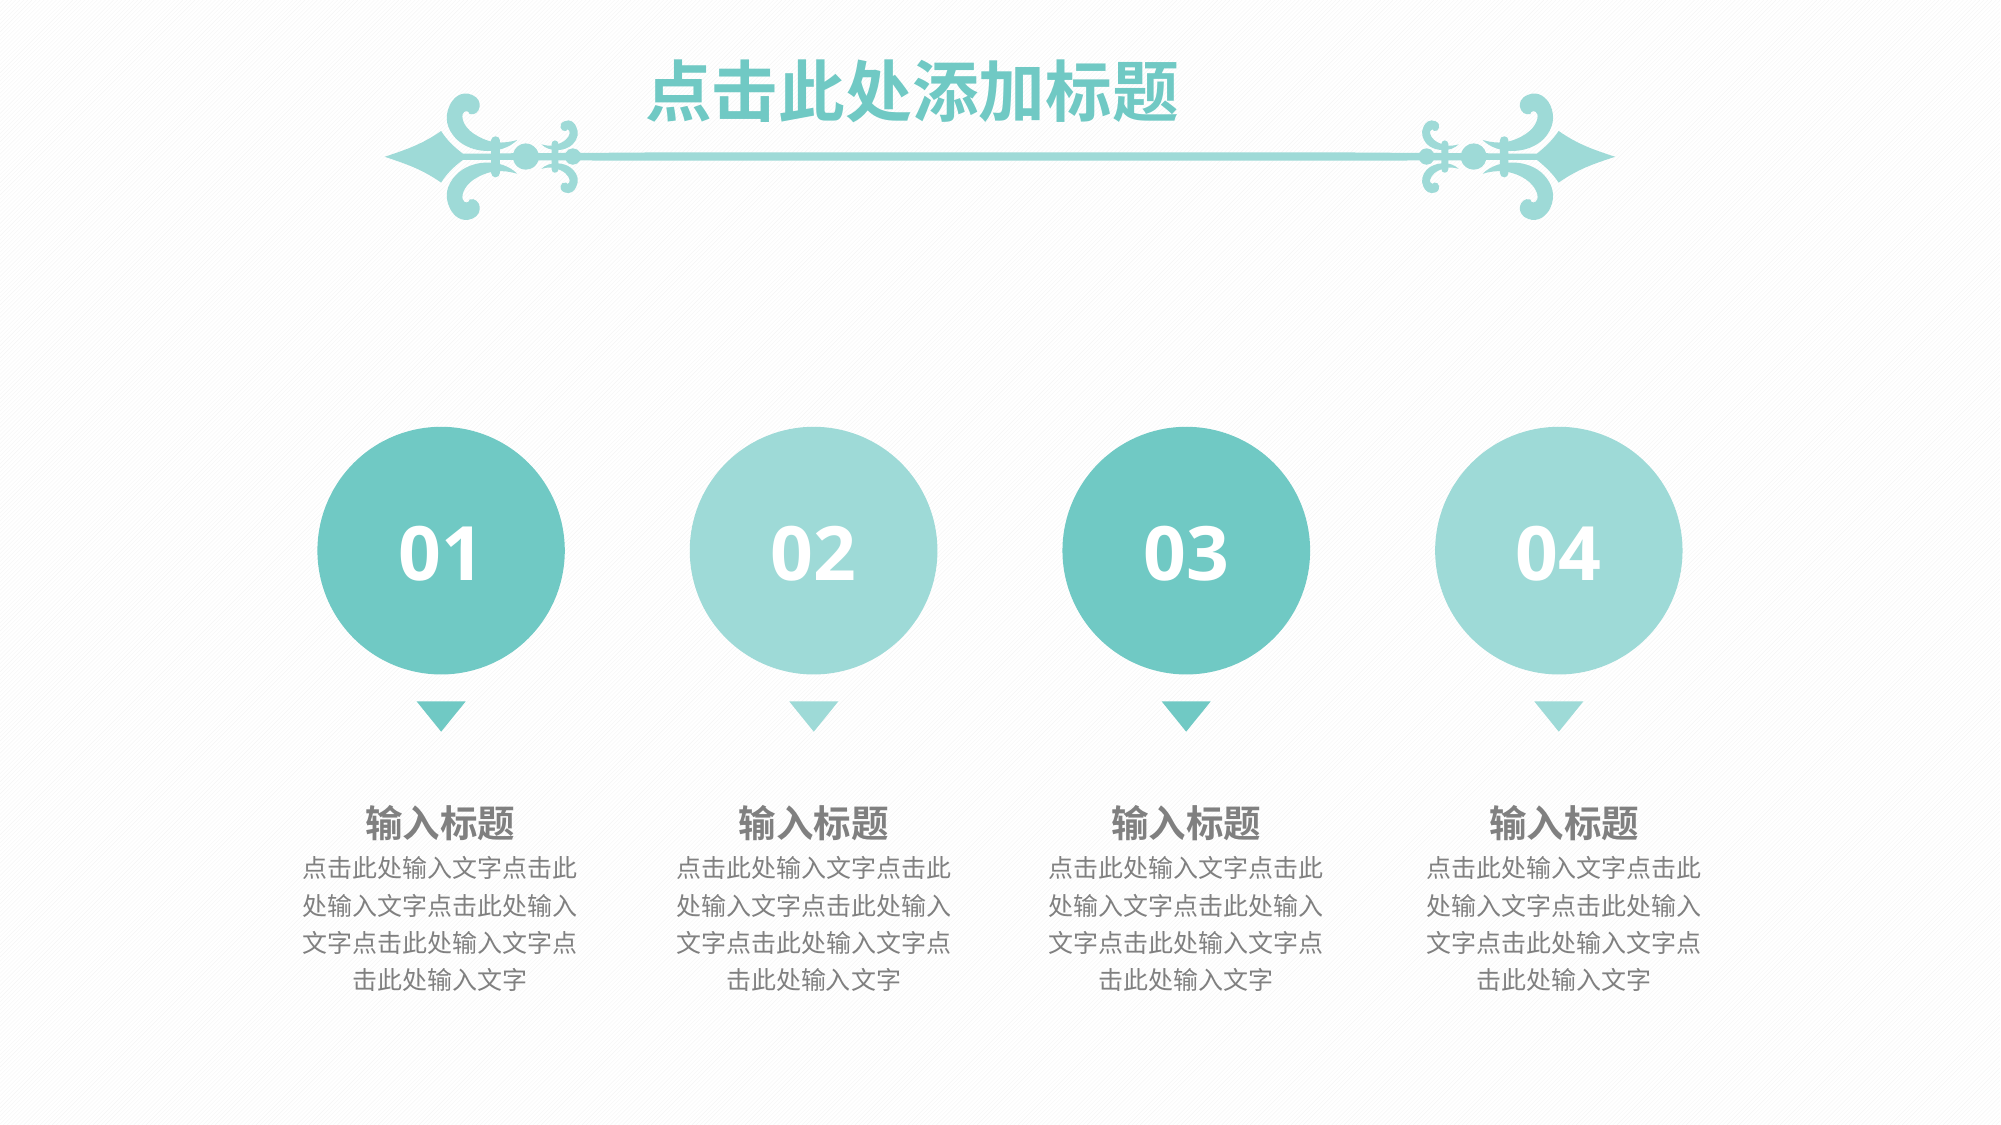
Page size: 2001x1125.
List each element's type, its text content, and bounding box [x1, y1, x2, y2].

text_box [414, 700, 468, 734]
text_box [384, 90, 1616, 224]
text_box [1532, 700, 1586, 734]
text_box 04 [1434, 425, 1684, 676]
text_box [787, 700, 841, 734]
text_box 03 [1061, 425, 1312, 676]
text_box 输入标题 点击此处输入文字点击此处输入文字点击此处输入文字点击此处输入文字点击此处输入文字 [1023, 781, 1349, 1003]
text_box 点击此处添加标题 [630, 42, 1370, 90]
text_box 输入标题 点击此处输入文字点击此处输入文字点击此处输入文字点击此处输入文字点击此处输入文字 [1401, 781, 1727, 1003]
text_box 02 [688, 425, 939, 676]
text_box 01 [316, 425, 566, 676]
text_box 输入标题 点击此处输入文字点击此处输入文字点击此处输入文字点击此处输入文字点击此处输入文字 [651, 781, 977, 1003]
text_box [1159, 700, 1213, 734]
text_box 输入标题 点击此处输入文字点击此处输入文字点击此处输入文字点击此处输入文字点击此处输入文字 [277, 781, 603, 1003]
